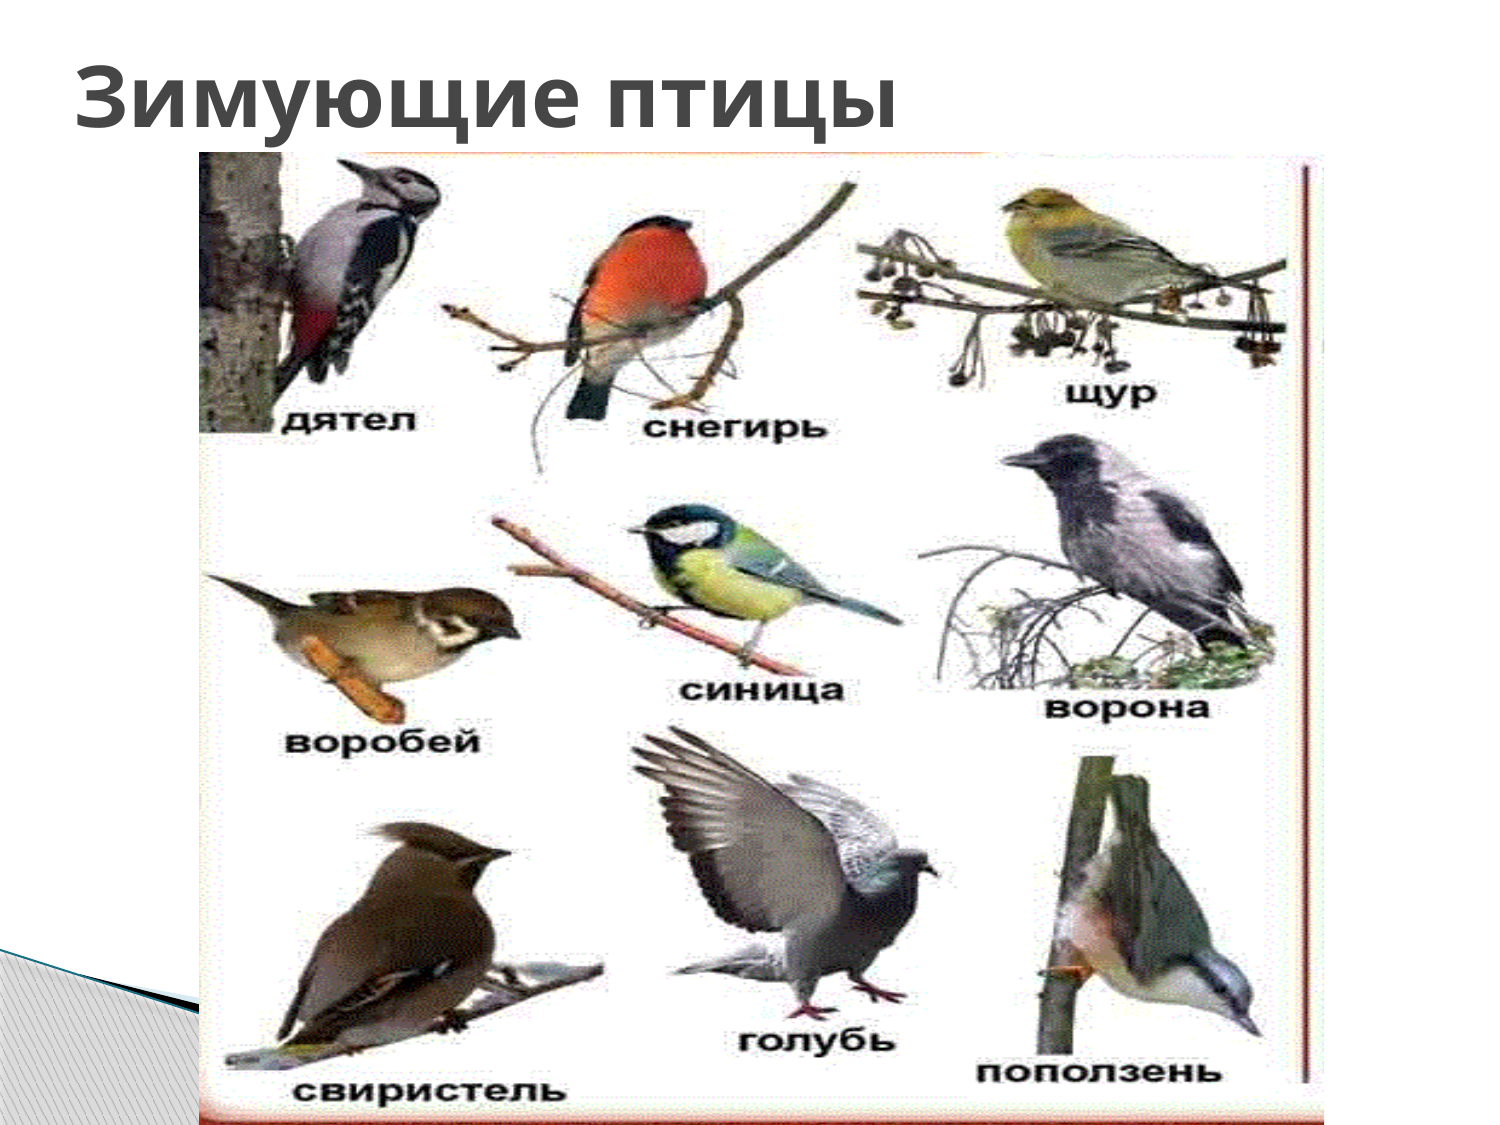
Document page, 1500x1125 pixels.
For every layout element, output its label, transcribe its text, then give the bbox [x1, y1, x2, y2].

picture [198, 152, 1325, 1125]
title Зимующие птицы [58, 0, 1409, 188]
